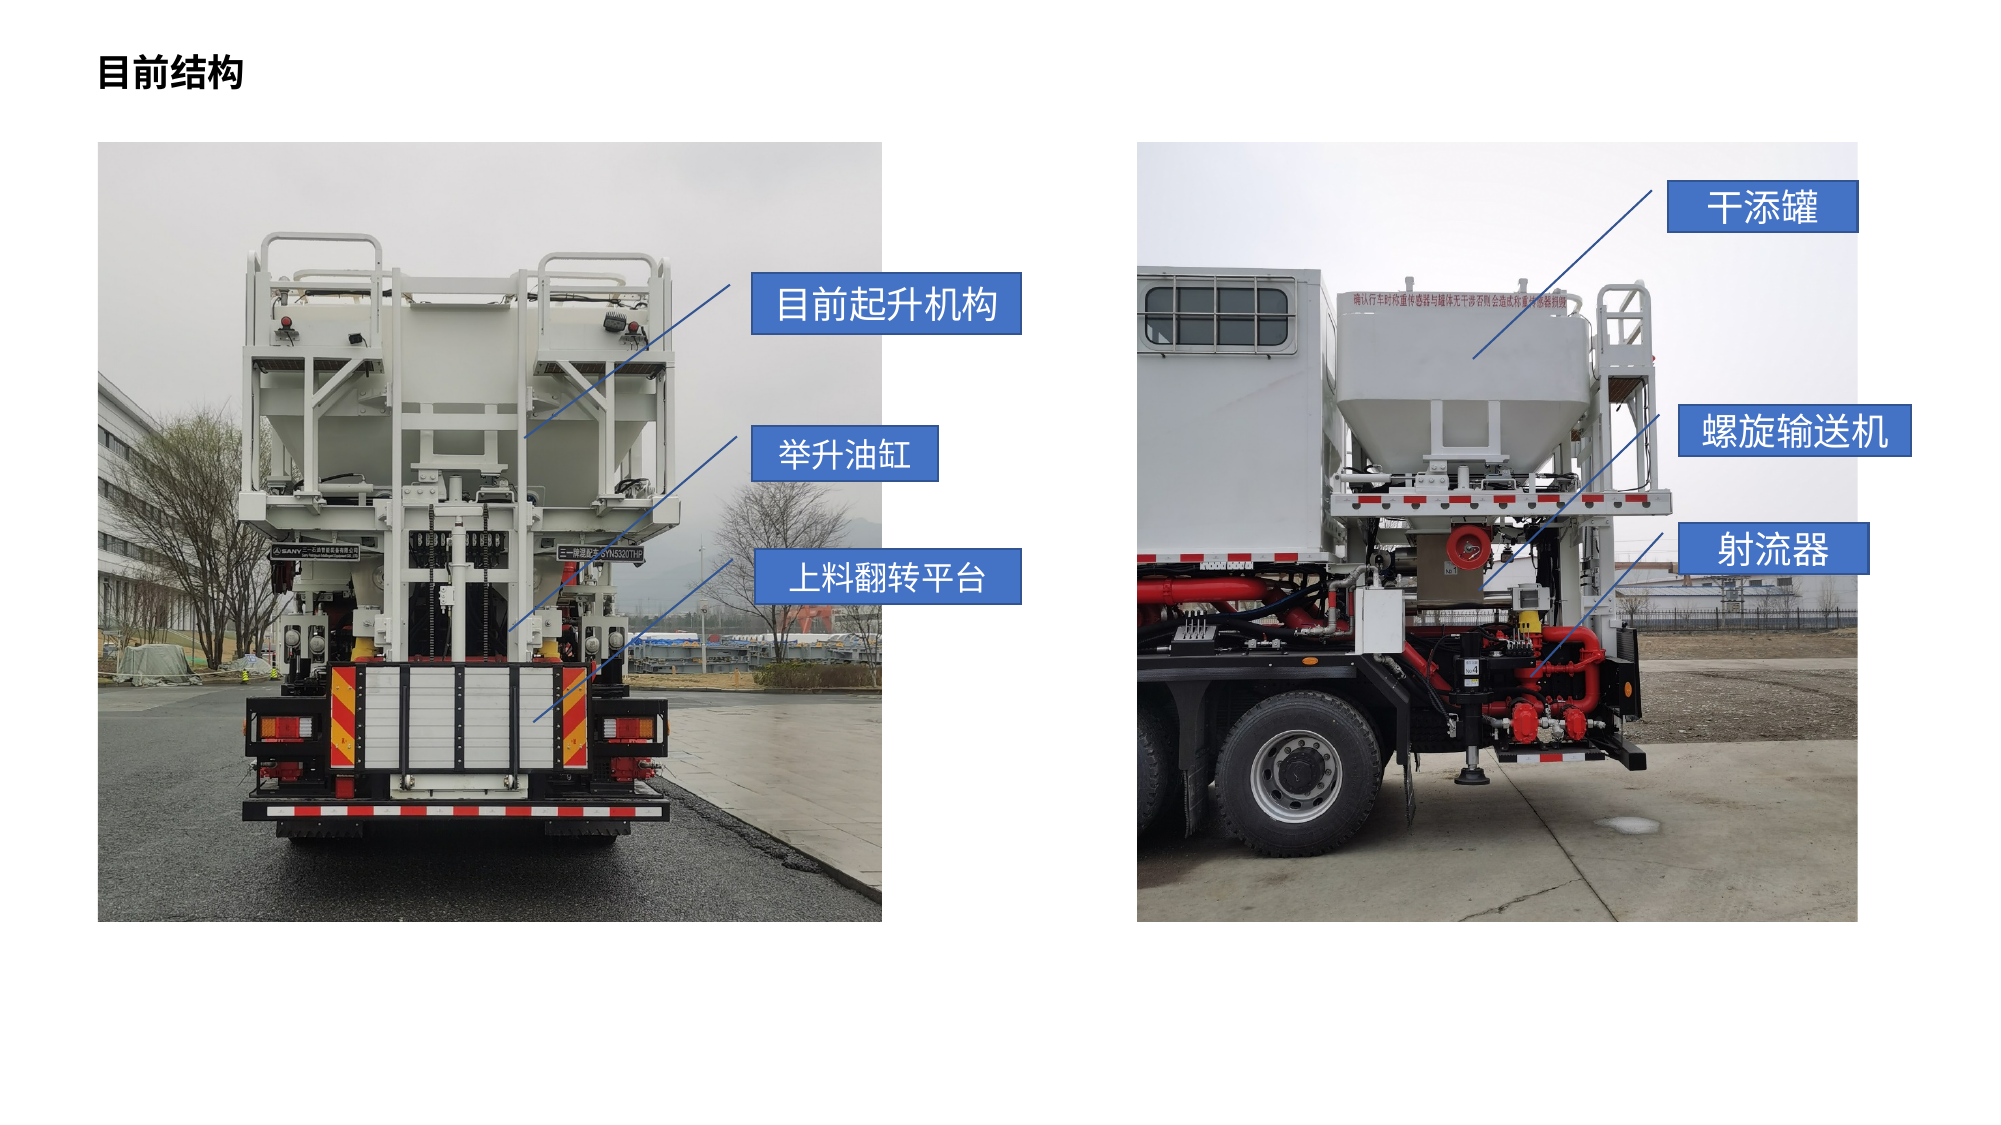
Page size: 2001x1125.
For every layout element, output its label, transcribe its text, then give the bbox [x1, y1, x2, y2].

text_box 目前结构 [80, 41, 261, 102]
text_box 举升油缸 [883, 425, 939, 482]
text_box 螺旋输送机 [1858, 404, 1912, 457]
text_box 目前起升机构 [883, 272, 1022, 335]
picture [97, 142, 883, 922]
text_box 上料翻转平台 [883, 548, 1022, 605]
picture [1137, 142, 1858, 922]
text_box 射流器 [1858, 522, 1870, 575]
